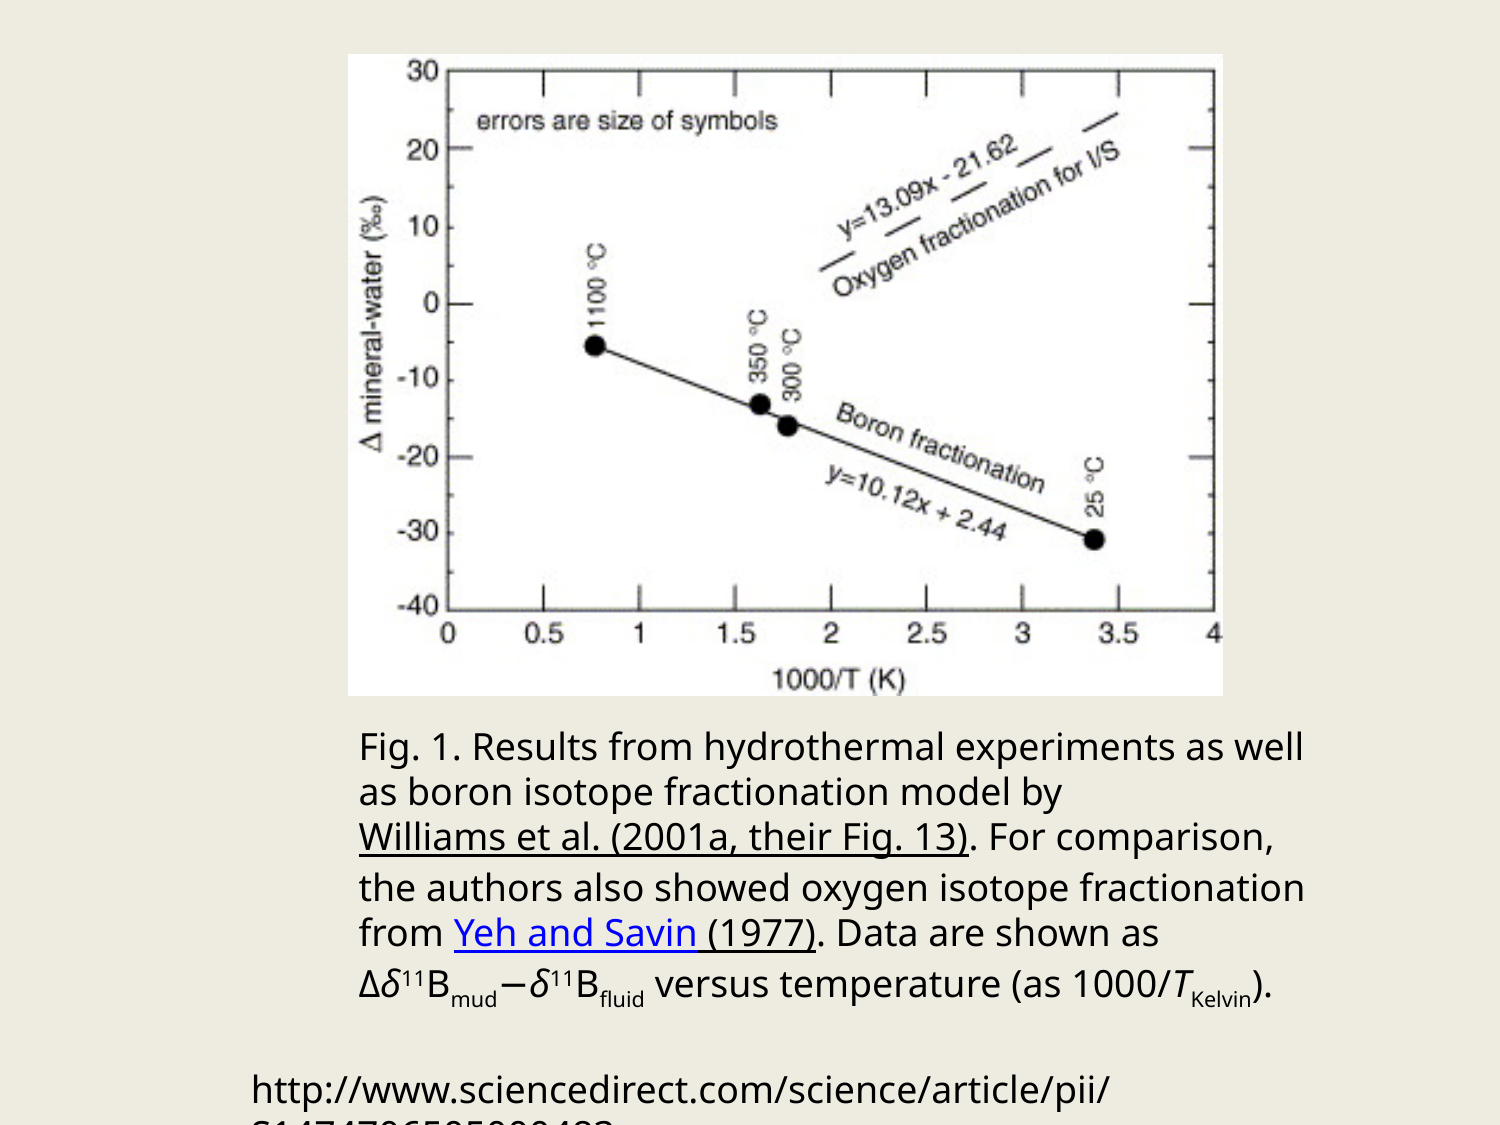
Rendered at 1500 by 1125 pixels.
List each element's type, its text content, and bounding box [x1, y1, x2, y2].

text_box Fig. 1. Results from hydrothermal experiments as well as boron isotope fractionation model by Williams et al. (2001a, their Fig. 13). For comparison, the authors also showed oxygen isotope fractionation from Yeh and Savin (1977). Data are shown as Δδ11Bmud−δ11Bfluid versus temperature (as 1000/TKelvin). [343, 715, 1325, 1019]
picture [348, 54, 1223, 697]
text_box http://www.sciencedirect.com/science/article/pii/S1474706505000483 [236, 1058, 1465, 1125]
